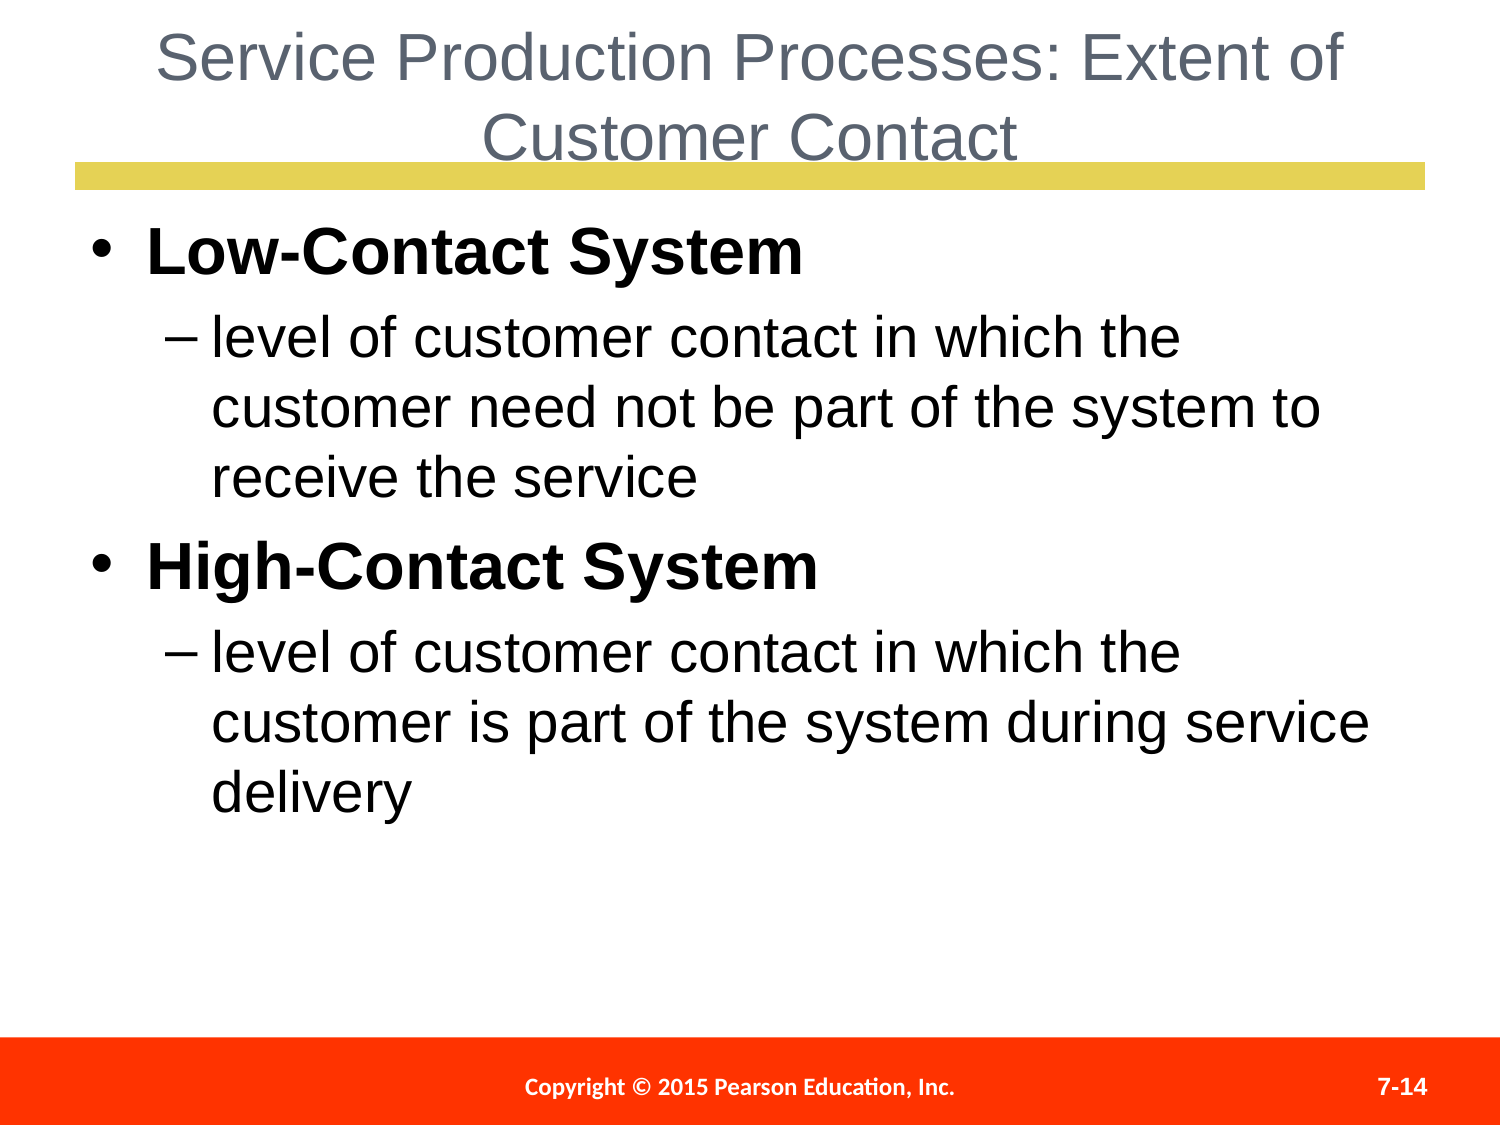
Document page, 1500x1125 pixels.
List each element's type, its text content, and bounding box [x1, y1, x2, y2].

title Service Production Processes: Extent of Customer Contact [74, 0, 1426, 188]
list Low-Contact System level of customer contact in which the customer need not be part of the system to receive the service High-Contact System level of customer contact in which the customer is part of the system during service delivery [74, 199, 1426, 1006]
